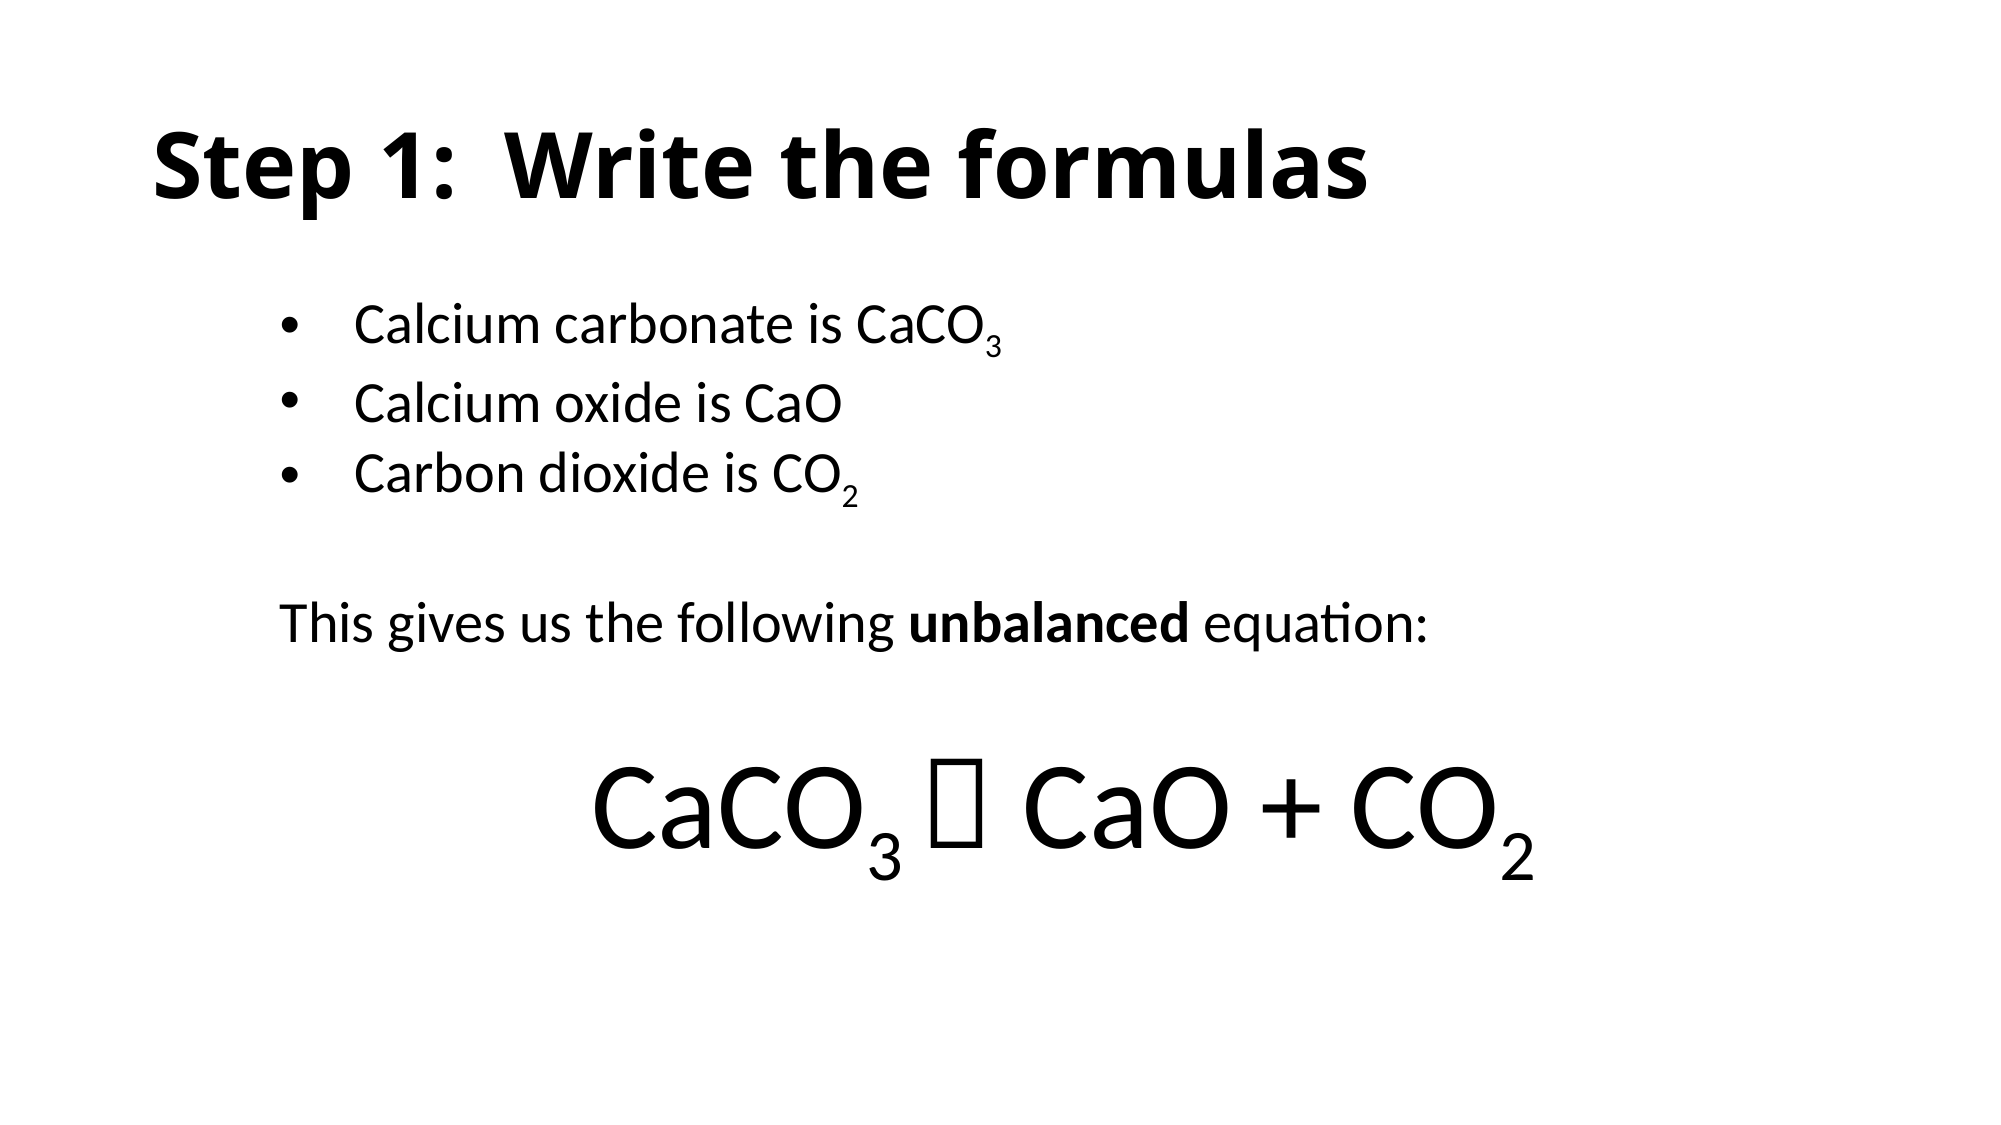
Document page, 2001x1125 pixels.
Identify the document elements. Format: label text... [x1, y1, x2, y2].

title Step 1: Write the formulas [137, 59, 1863, 278]
text_box Calcium carbonate is CaCO3 Calcium oxide is CaO Carbon dioxide is CO2 This gives us the following unbalanced equation: CaCO3  CaO + CO2 [264, 277, 1863, 993]
